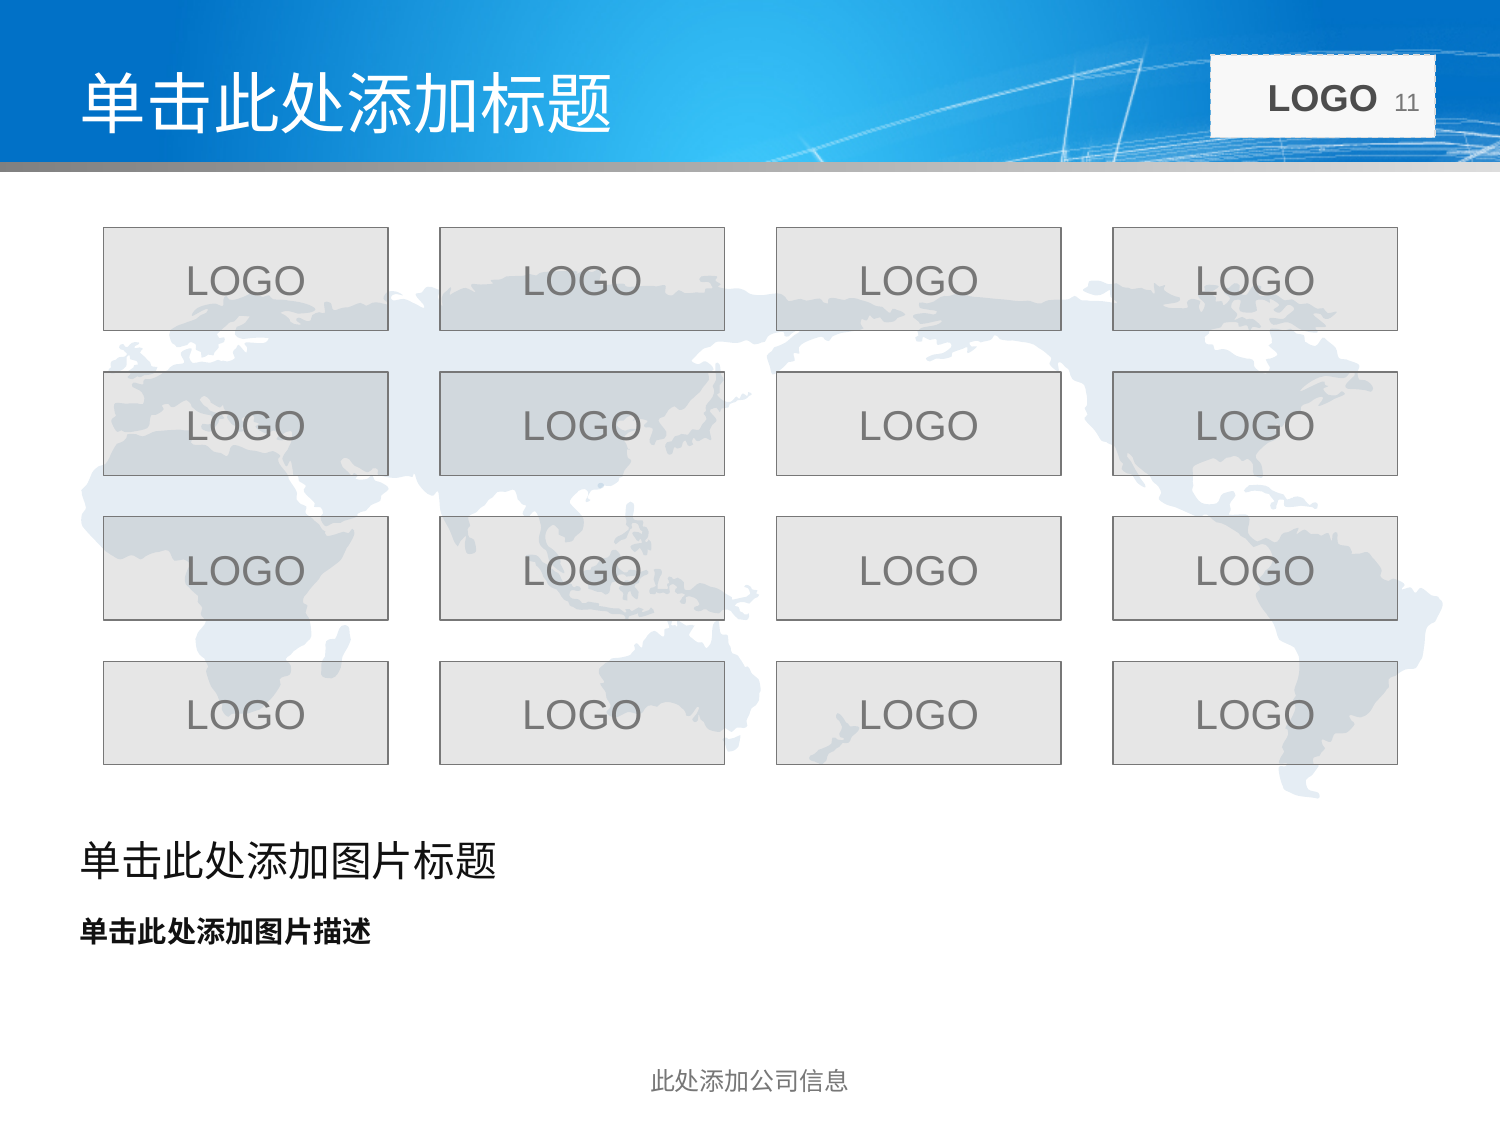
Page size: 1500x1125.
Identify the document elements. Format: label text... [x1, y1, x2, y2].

picture [0, 0, 1500, 163]
text_box 单击此处添加图片描述 [64, 905, 1436, 1038]
text_box 单击此处添加图片标题 [64, 812, 1436, 905]
text_box LOGO [103, 227, 389, 266]
text_box LOGO [776, 227, 1062, 266]
text_box LOGO [440, 227, 725, 266]
footer 此处添加公司信息 [512, 1058, 988, 1103]
slide_number 11 [64, 42, 1436, 162]
text_box LOGO [1112, 227, 1398, 266]
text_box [78, 267, 1448, 799]
